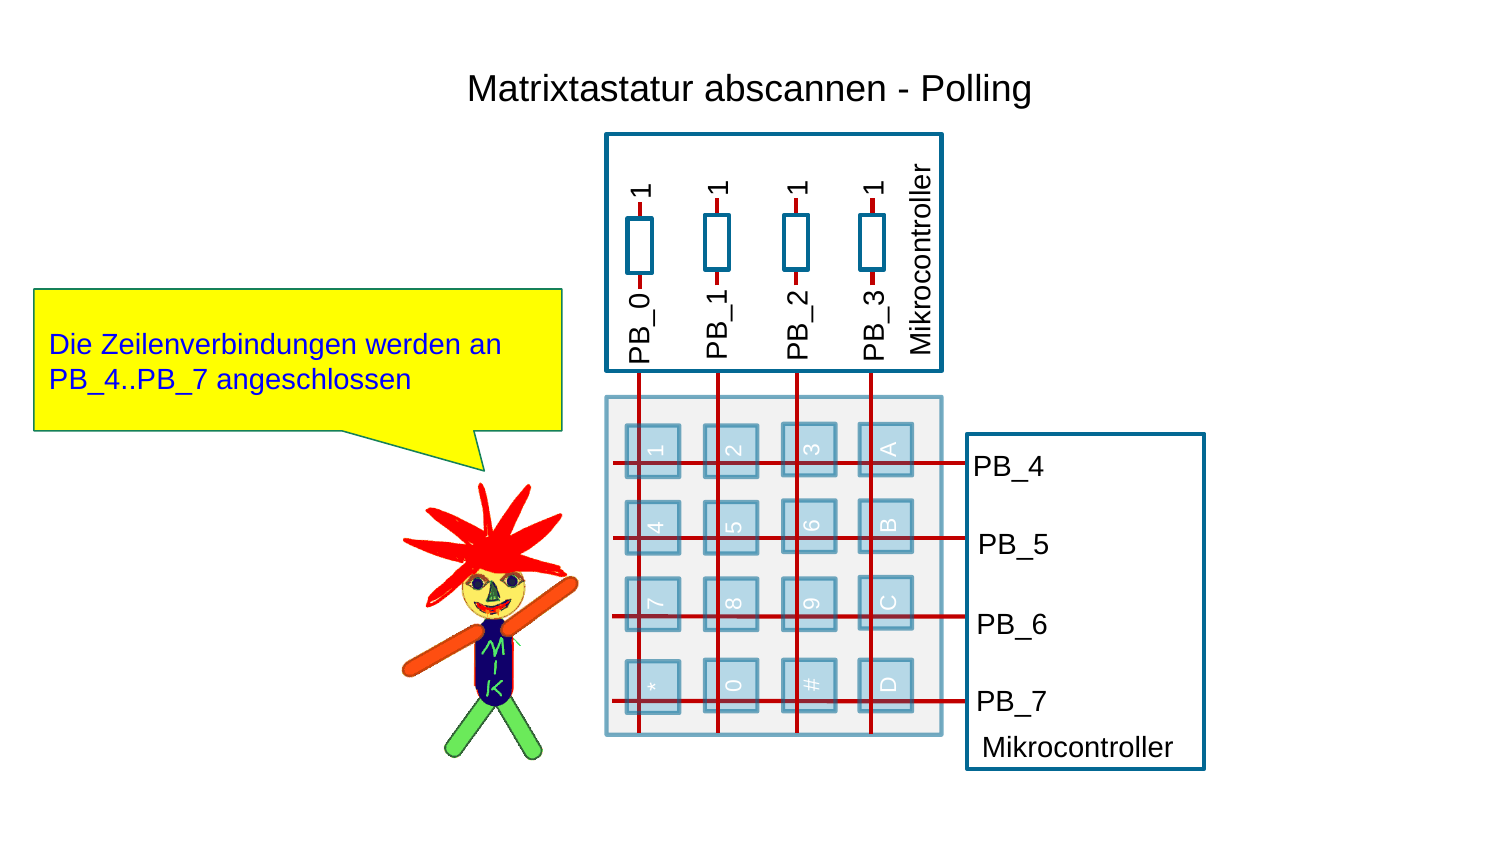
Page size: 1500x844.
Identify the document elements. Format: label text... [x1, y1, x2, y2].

text_box 0 [720, 658, 759, 699]
text_box [641, 471, 716, 536]
text_box 3 [799, 471, 838, 477]
text_box 9 [781, 576, 795, 614]
text_box [720, 471, 795, 536]
text_box 3 [781, 471, 795, 477]
text_box 1 [625, 471, 681, 479]
text_box [641, 395, 716, 461]
title Matrixtastatur abscannen - Polling [50, 55, 1449, 125]
text_box * [625, 710, 681, 715]
text_box Mikrocontroller [967, 721, 1192, 771]
text_box [720, 395, 795, 461]
text_box 8 [720, 576, 759, 614]
text_box 3 [781, 422, 795, 461]
text_box * [625, 659, 681, 699]
text_box 9 [799, 624, 838, 632]
text_box # [781, 658, 795, 699]
text_box # [799, 658, 838, 699]
text_box 2 [703, 471, 716, 479]
text_box 5 [720, 500, 759, 537]
text_box 6 [781, 498, 795, 537]
text_box PB_4 [958, 440, 1089, 490]
text_box 7 [625, 576, 681, 614]
text_box 1 [625, 423, 681, 461]
text_box 5 [703, 500, 716, 537]
text_box [873, 471, 944, 536]
text_box 8 [703, 576, 716, 614]
text_box A [858, 471, 869, 477]
text_box D [873, 658, 914, 699]
text_box 8 [720, 624, 759, 632]
text_box [873, 395, 944, 461]
text_box 4 [625, 500, 681, 537]
text_box C [873, 575, 914, 614]
text_box 8 [703, 624, 716, 632]
text_box 2 [720, 471, 759, 479]
text_box [799, 471, 869, 536]
text_box A [858, 422, 869, 461]
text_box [606, 133, 945, 381]
text_box B [858, 498, 869, 537]
text_box [799, 395, 869, 461]
text_box C [873, 624, 914, 631]
text_box [604, 562, 944, 737]
text_box A [873, 471, 914, 477]
text_box 2 [720, 423, 759, 461]
text_box C [858, 575, 869, 614]
text_box 2 [703, 423, 716, 461]
text_box 9 [799, 576, 838, 614]
text_box C [858, 624, 869, 631]
text_box A [873, 422, 914, 461]
text_box 7 [625, 624, 681, 632]
text_box D [857, 658, 869, 699]
text_box 3 [799, 422, 838, 461]
text_box [965, 432, 1206, 771]
text_box 0 [703, 658, 716, 699]
text_box PB_6 [961, 598, 1092, 648]
text_box B [873, 498, 914, 537]
text_box PB_7 [961, 674, 1092, 725]
text_box 9 [781, 624, 795, 632]
text_box Die Zeilenverbindungen werden an PB_4..PB_7 angeschlossen [33, 289, 562, 471]
text_box 6 [799, 498, 838, 537]
text_box [604, 395, 637, 550]
text_box PB_5 [963, 517, 1094, 568]
picture [383, 475, 591, 767]
